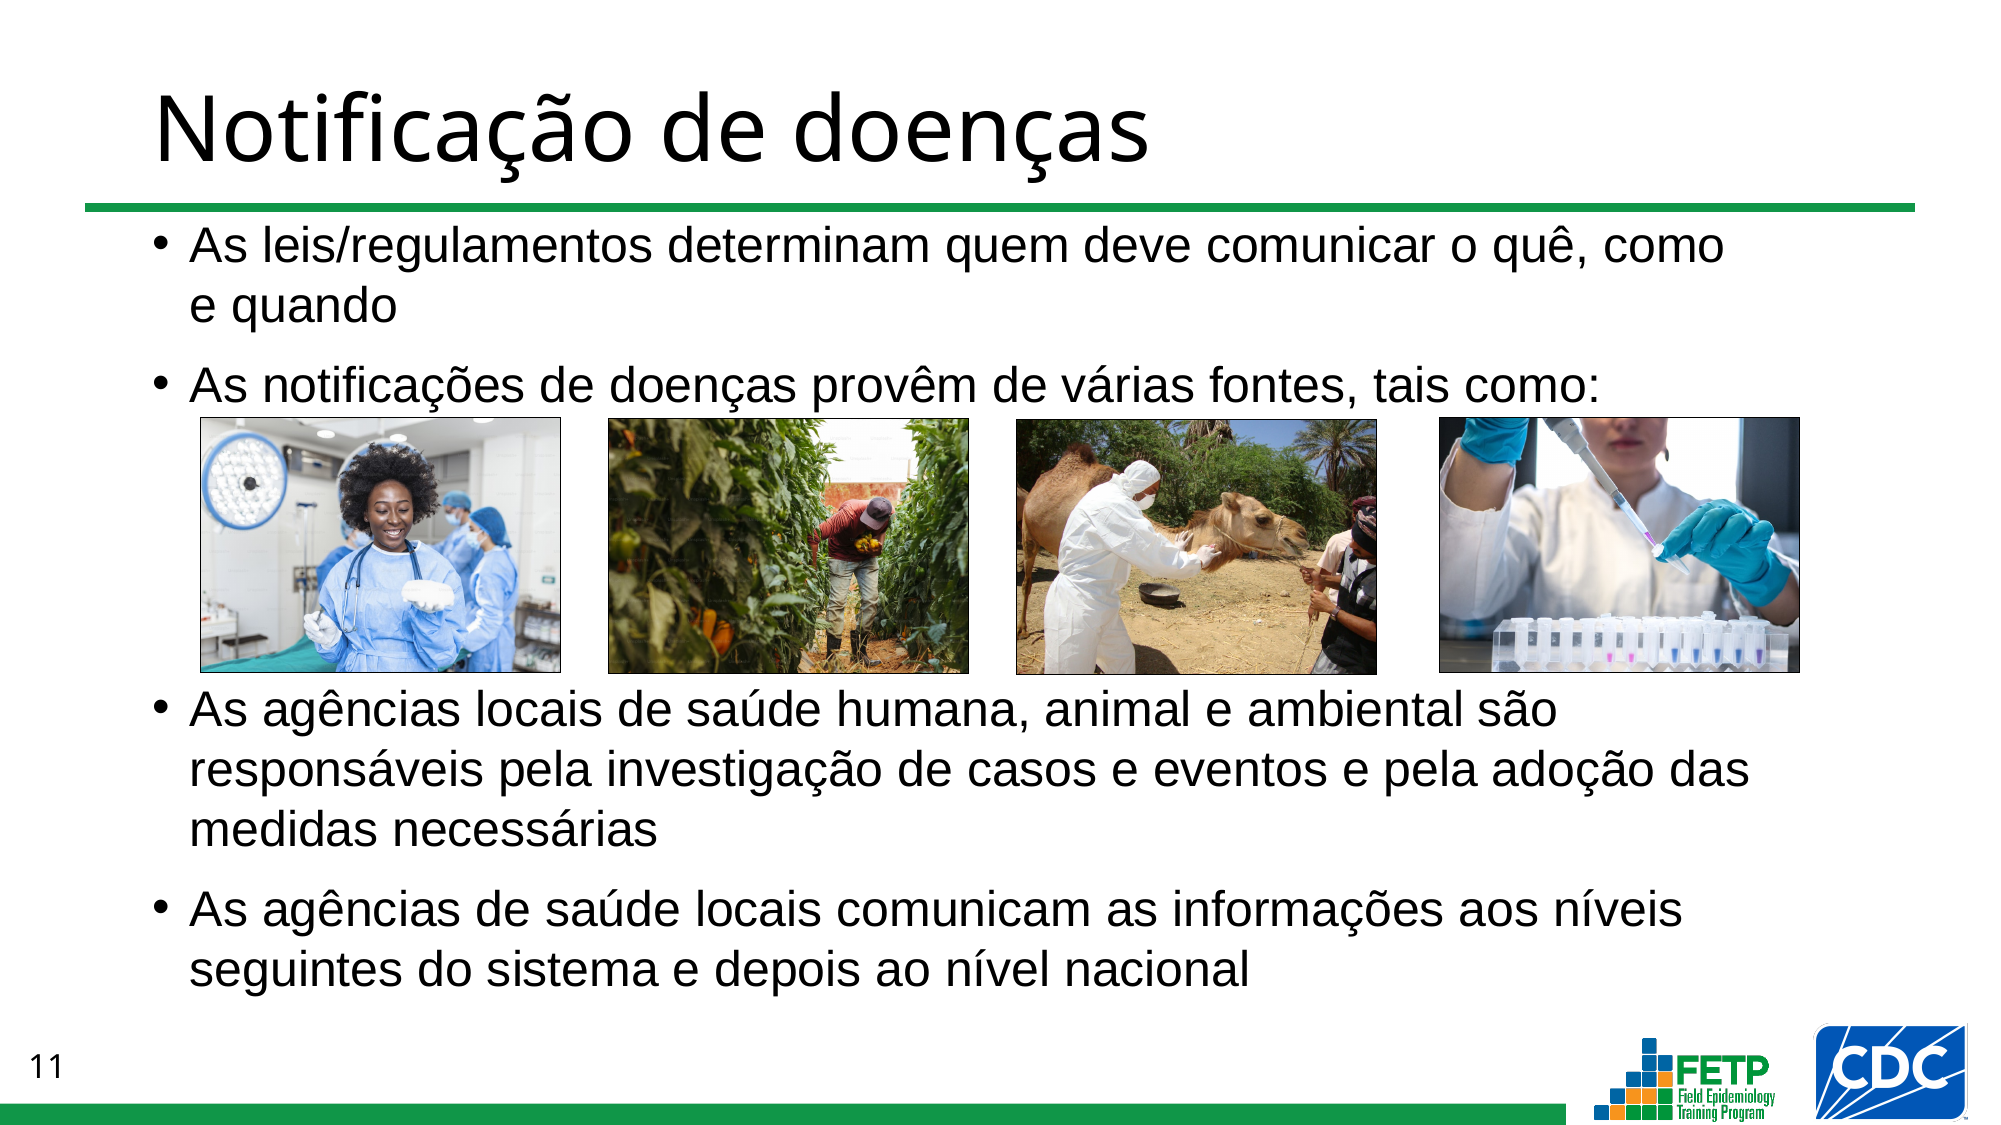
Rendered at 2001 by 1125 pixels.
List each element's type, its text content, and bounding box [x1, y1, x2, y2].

picture [1439, 417, 1800, 673]
picture [200, 417, 561, 673]
list As leis/regulamentos determinam quem deve comunicar o quê, como e quando As notificações de doenças provêm de várias fontes, tais como: As agências locais de saúde humana, animal e ambiental são responsáveis pela investigação de casos e eventos e pela adoção das medidas necessárias As agências de saúde locais comunicam as informações aos níveis seguintes do sistema e depois ao nível nacional [137, 207, 1863, 966]
picture [608, 418, 969, 674]
title Notificação de doenças [137, 75, 1863, 207]
picture [1016, 419, 1377, 675]
picture [1594, 1038, 1775, 1122]
picture [1813, 1023, 1968, 1122]
